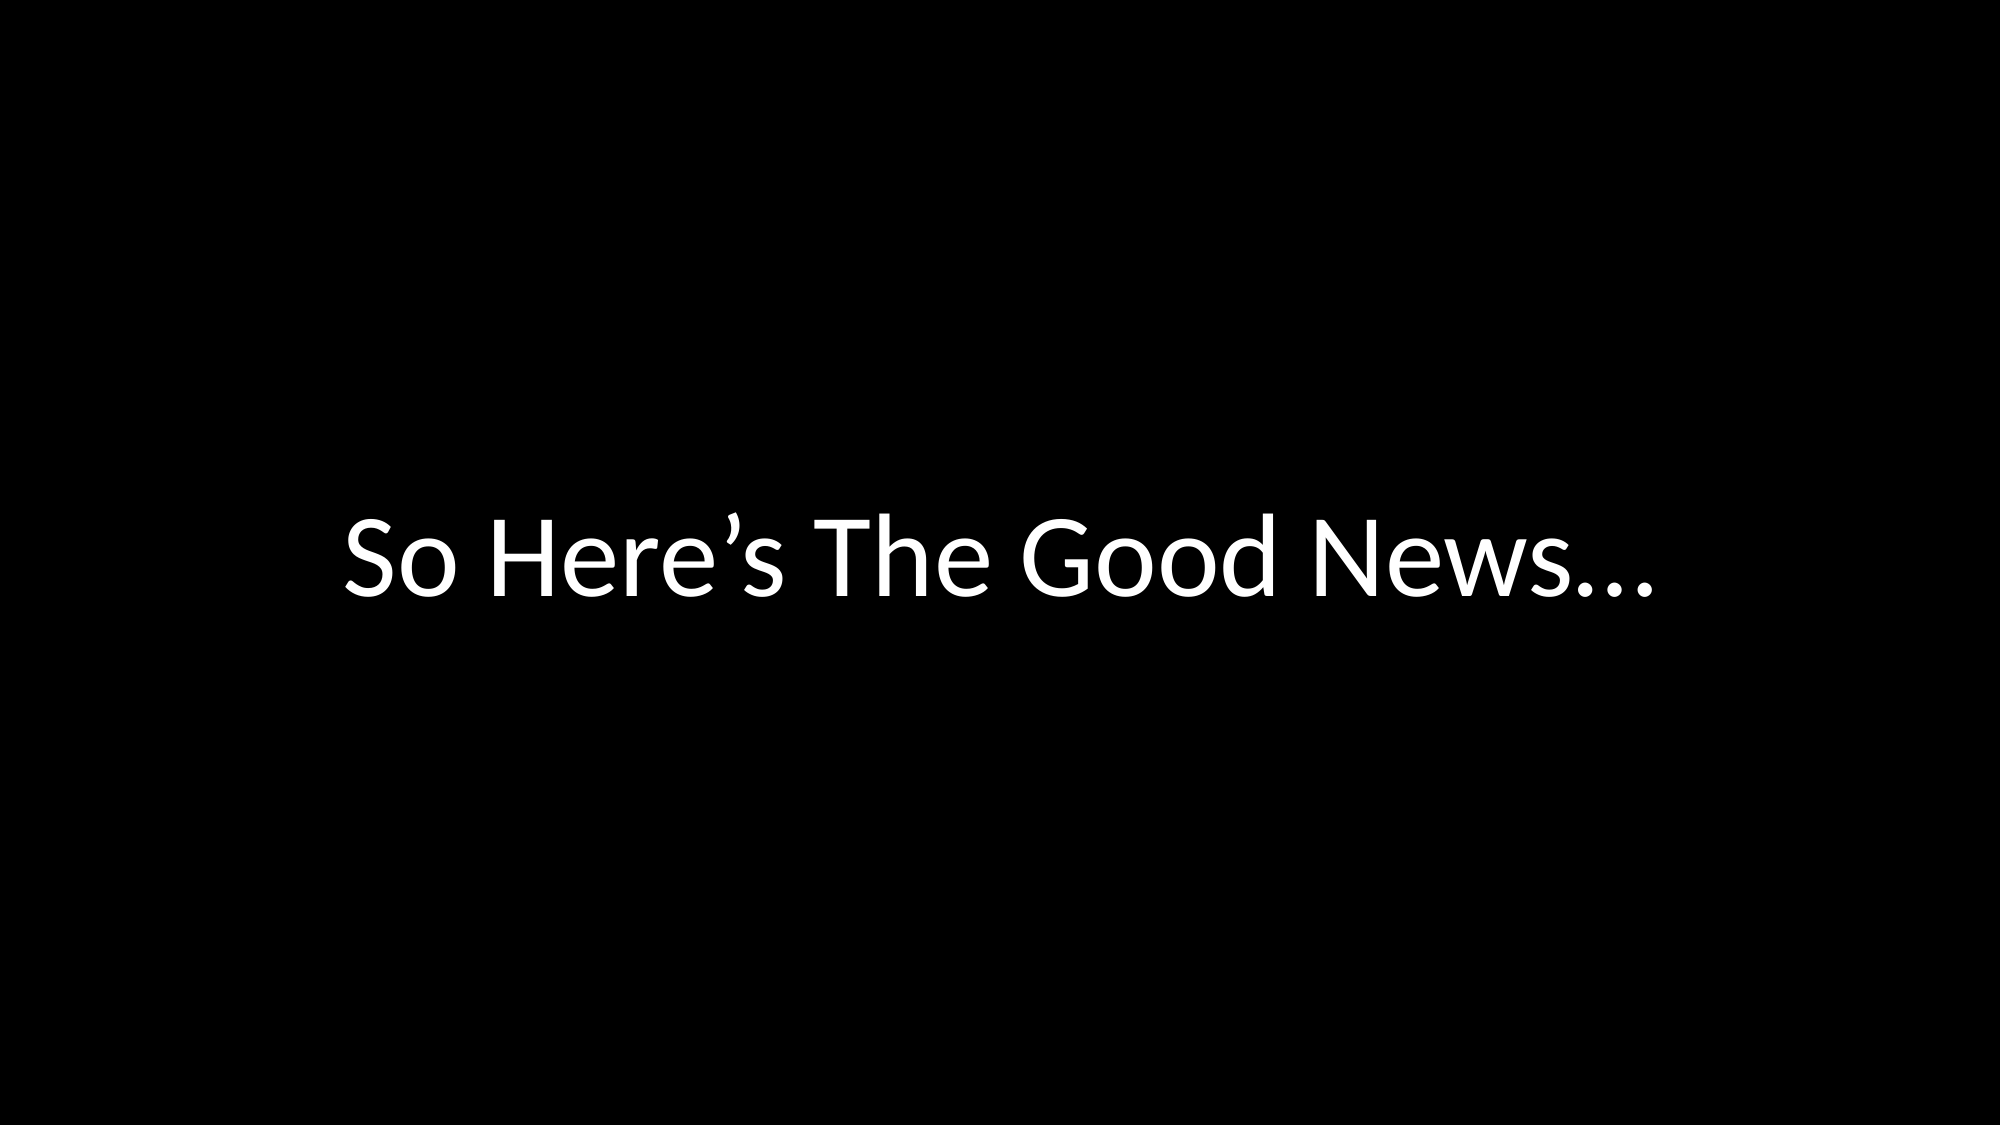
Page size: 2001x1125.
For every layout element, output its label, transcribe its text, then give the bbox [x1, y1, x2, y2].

list So Here’s The Good News… [137, 486, 1863, 1024]
